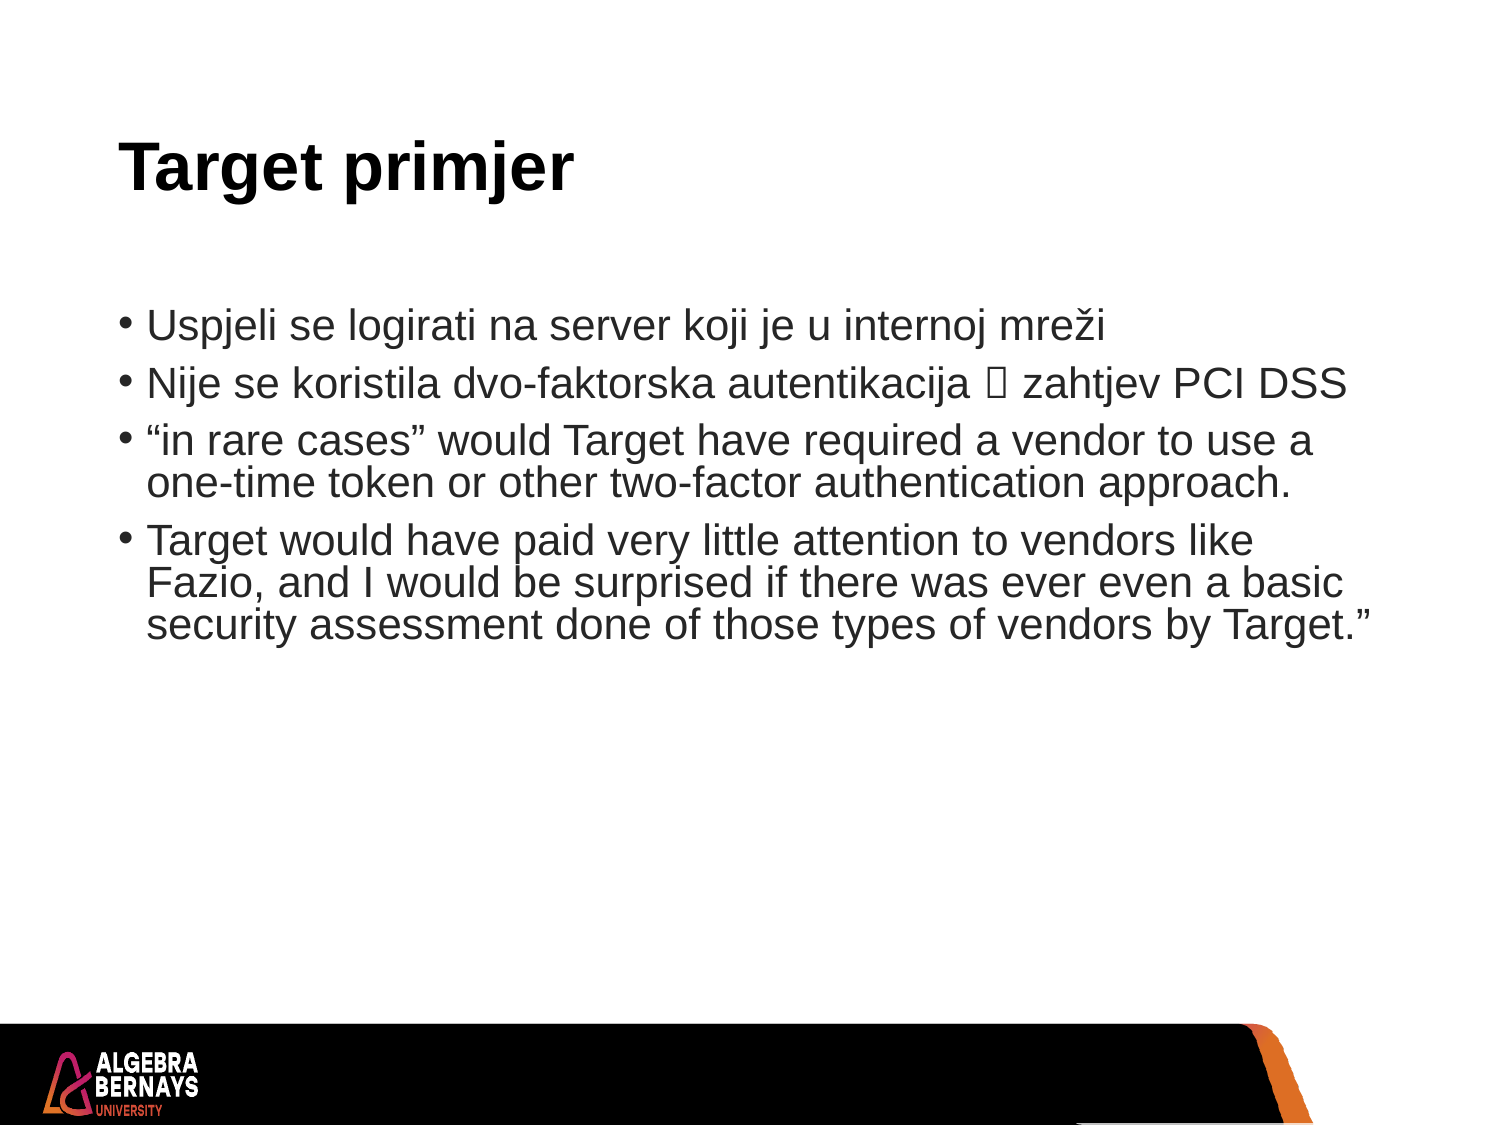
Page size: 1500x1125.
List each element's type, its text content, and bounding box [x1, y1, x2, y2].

picture [0, 1023, 1468, 1125]
title Target primjer [103, 59, 1397, 278]
list Uspjeli se logirati na server koji je u internoj mreži Nije se koristila dvo-faktorska autentikacija  zahtjev PCI DSS “in rare cases” would Target have required a vendor to use a one-time token or other two-factor authentication approach. Target would have paid very little attention to vendors like Fazio, and I would be surprised if there was ever even a basic security assessment done of those types of vendors by Target.” [103, 299, 1397, 1014]
